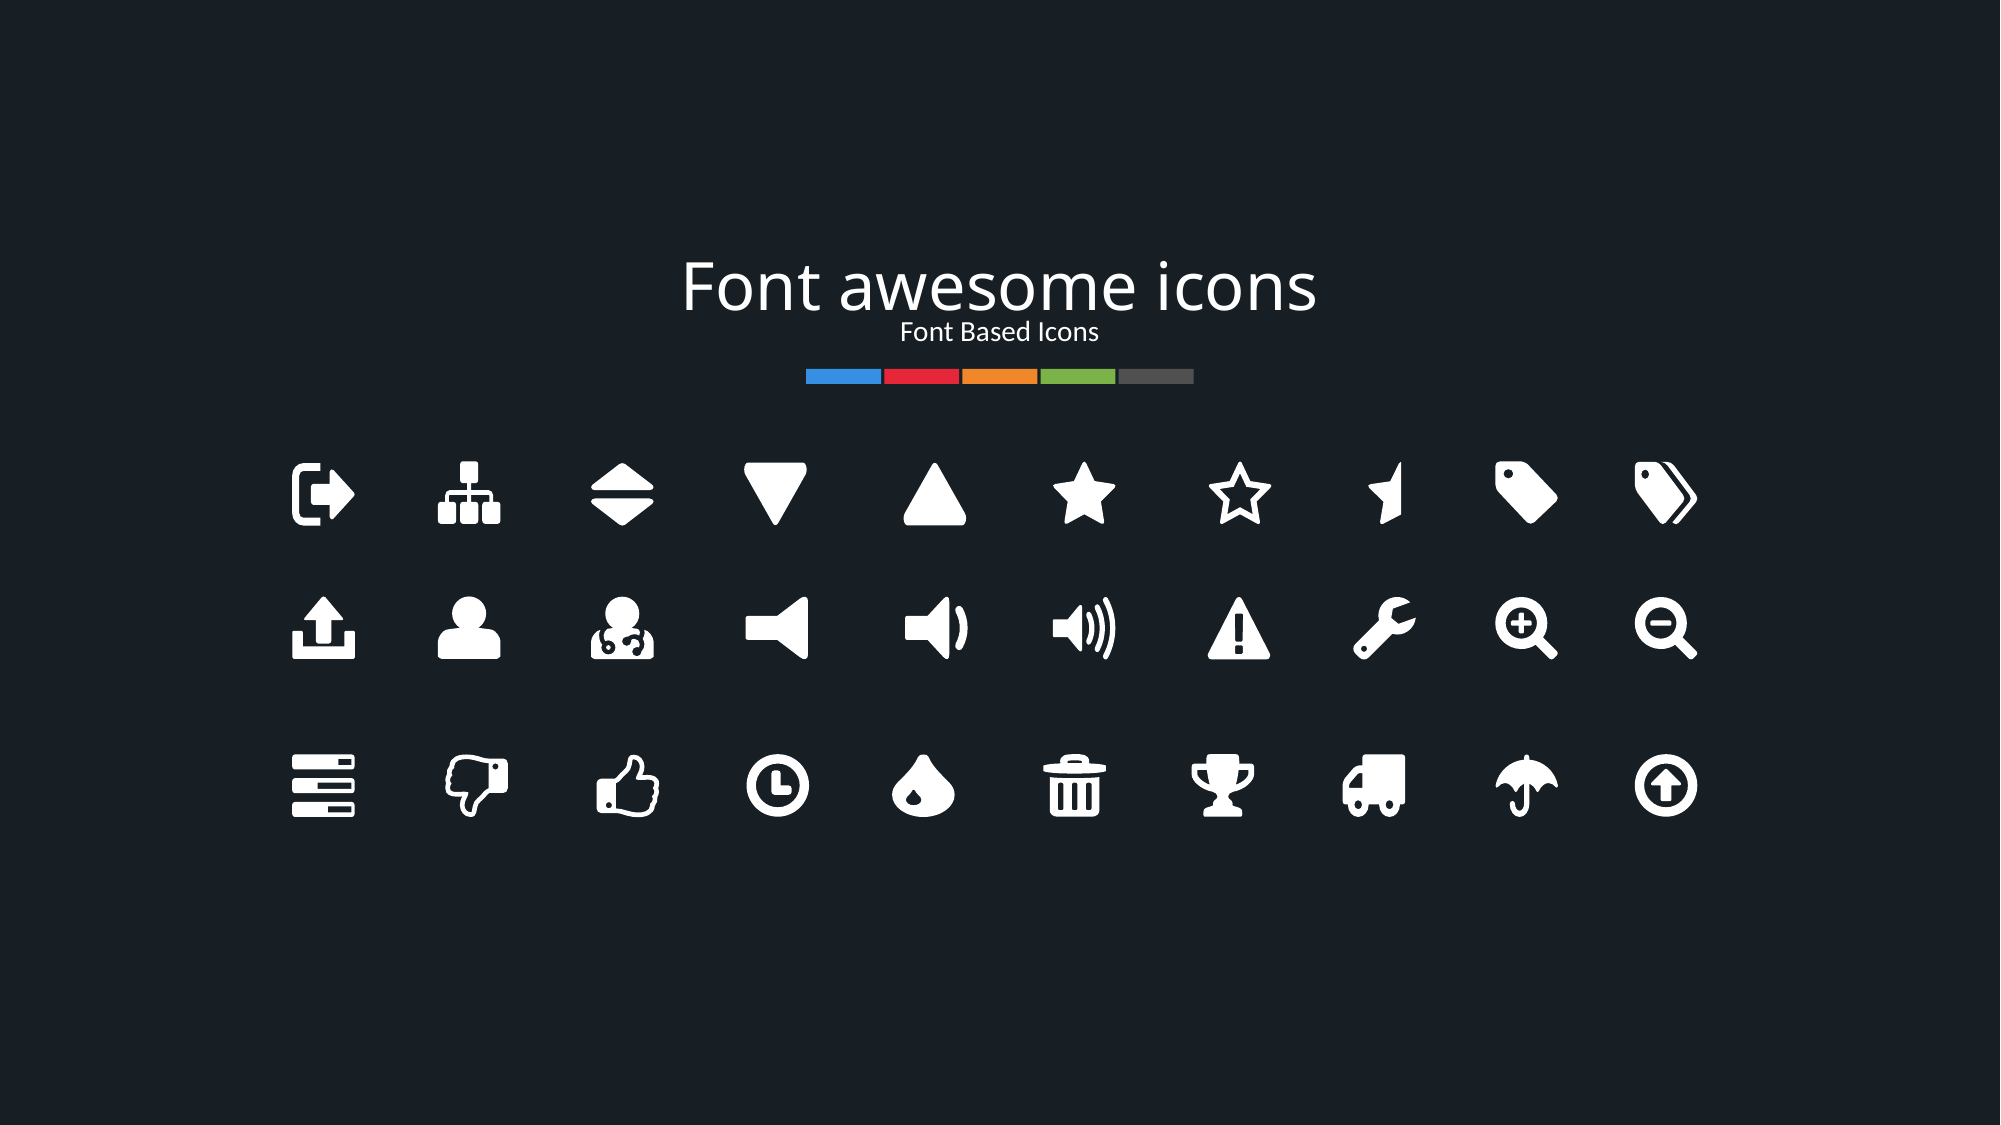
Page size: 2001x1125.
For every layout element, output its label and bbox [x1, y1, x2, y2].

text_box [1495, 754, 1558, 817]
text_box [746, 754, 810, 817]
text_box [1049, 777, 1100, 817]
text_box [292, 754, 355, 770]
text_box [292, 463, 321, 526]
text_box [744, 462, 807, 526]
text_box [1634, 461, 1685, 525]
text_box [591, 498, 654, 526]
text_box [292, 630, 355, 659]
text_box [903, 462, 967, 526]
text_box [1342, 754, 1406, 817]
text_box [1208, 461, 1272, 525]
text_box [745, 596, 808, 659]
text_box [955, 605, 968, 651]
text_box [1043, 754, 1106, 774]
text_box [1368, 461, 1402, 524]
text_box [1495, 461, 1558, 524]
text_box [437, 461, 501, 524]
text_box [596, 754, 660, 818]
text_box [1102, 596, 1116, 660]
text_box [1661, 461, 1698, 525]
text_box [310, 469, 355, 520]
text_box [1191, 754, 1255, 817]
text_box [292, 801, 355, 817]
text_box [1207, 596, 1271, 660]
text_box [591, 596, 654, 660]
text_box [1052, 605, 1083, 652]
text_box [892, 754, 955, 817]
text_box [0, 236, 2000, 384]
text_box [1634, 596, 1698, 660]
text_box [1053, 461, 1116, 524]
text_box [445, 754, 508, 817]
text_box [1495, 596, 1558, 660]
text_box [1094, 604, 1105, 653]
text_box [292, 778, 355, 794]
text_box [437, 596, 501, 659]
text_box [905, 596, 950, 659]
text_box [1353, 596, 1416, 660]
text_box [1086, 611, 1095, 645]
text_box [304, 596, 344, 644]
text_box [1634, 754, 1698, 817]
text_box [591, 463, 654, 491]
